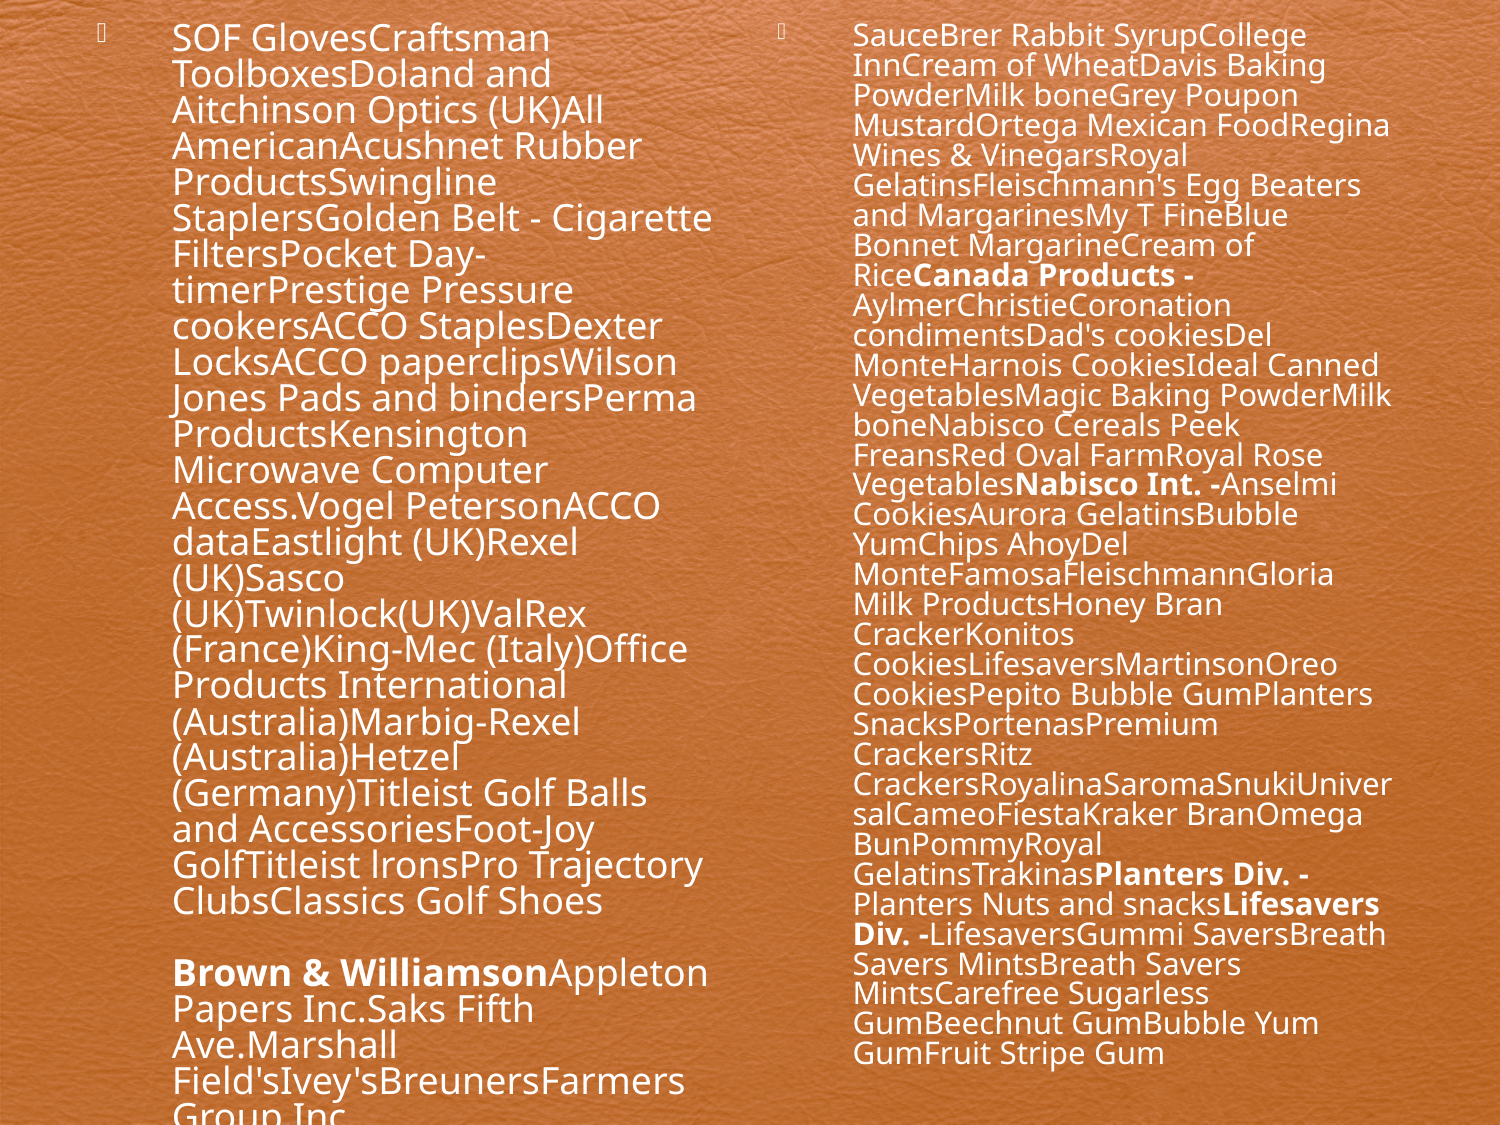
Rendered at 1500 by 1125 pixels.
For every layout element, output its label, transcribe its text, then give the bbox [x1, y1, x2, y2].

list SOF GlovesCraftsman ToolboxesDoland and Aitchinson Optics (UK)All AmericanAcushnet Rubber ProductsSwingline StaplersGolden Belt - Cigarette FiltersPocket Day-timerPrestige Pressure cookersACCO StaplesDexter LocksACCO paperclipsWilson Jones Pads and bindersPerma ProductsKensington Microwave Computer Access.Vogel PetersonACCO dataEastlight (UK)Rexel (UK)Sasco (UK)Twinlock(UK)ValRex (France)King-Mec (Italy)Office Products International (Australia)Marbig-Rexel (Australia)Hetzel (Germany)Titleist Golf Balls and AccessoriesFoot-Joy GolfTitleist lronsPro Trajectory ClubsClassics Golf Shoes Brown & WilliamsonAppleton Papers Inc.Saks Fifth Ave.Marshall Field'sIvey'sBreunersFarmers Group Inc. [81, 15, 738, 1006]
list SauceBrer Rabbit SyrupCollege InnCream of WheatDavis Baking PowderMilk boneGrey Poupon MustardOrtega Mexican FoodRegina Wines & VinegarsRoyal GelatinsFleischmann's Egg Beaters and MargarinesMy T FineBlue Bonnet MargarineCream of RiceCanada Products -AylmerChristieCoronation condimentsDad's cookiesDel MonteHarnois CookiesIdeal Canned VegetablesMagic Baking PowderMilk boneNabisco Cereals Peek FreansRed Oval FarmRoyal Rose VegetablesNabisco Int. -Anselmi CookiesAurora GelatinsBubble YumChips AhoyDel MonteFamosaFleischmannGloria Milk ProductsHoney Bran CrackerKonitos CookiesLifesaversMartinsonOreo CookiesPepito Bubble GumPlanters SnacksPortenasPremium CrackersRitz CrackersRoyalinaSaromaSnukiUniversalCameoFiestaKraker BranOmega BunPommyRoyal GelatinsTrakinasPlanters Div. -Planters Nuts and snacksLifesavers Div. -LifesaversGummi SaversBreath Savers MintsBreath Savers MintsCarefree Sugarless GumBeechnut GumBubble Yum GumFruit Stripe Gum [762, 15, 1419, 1125]
